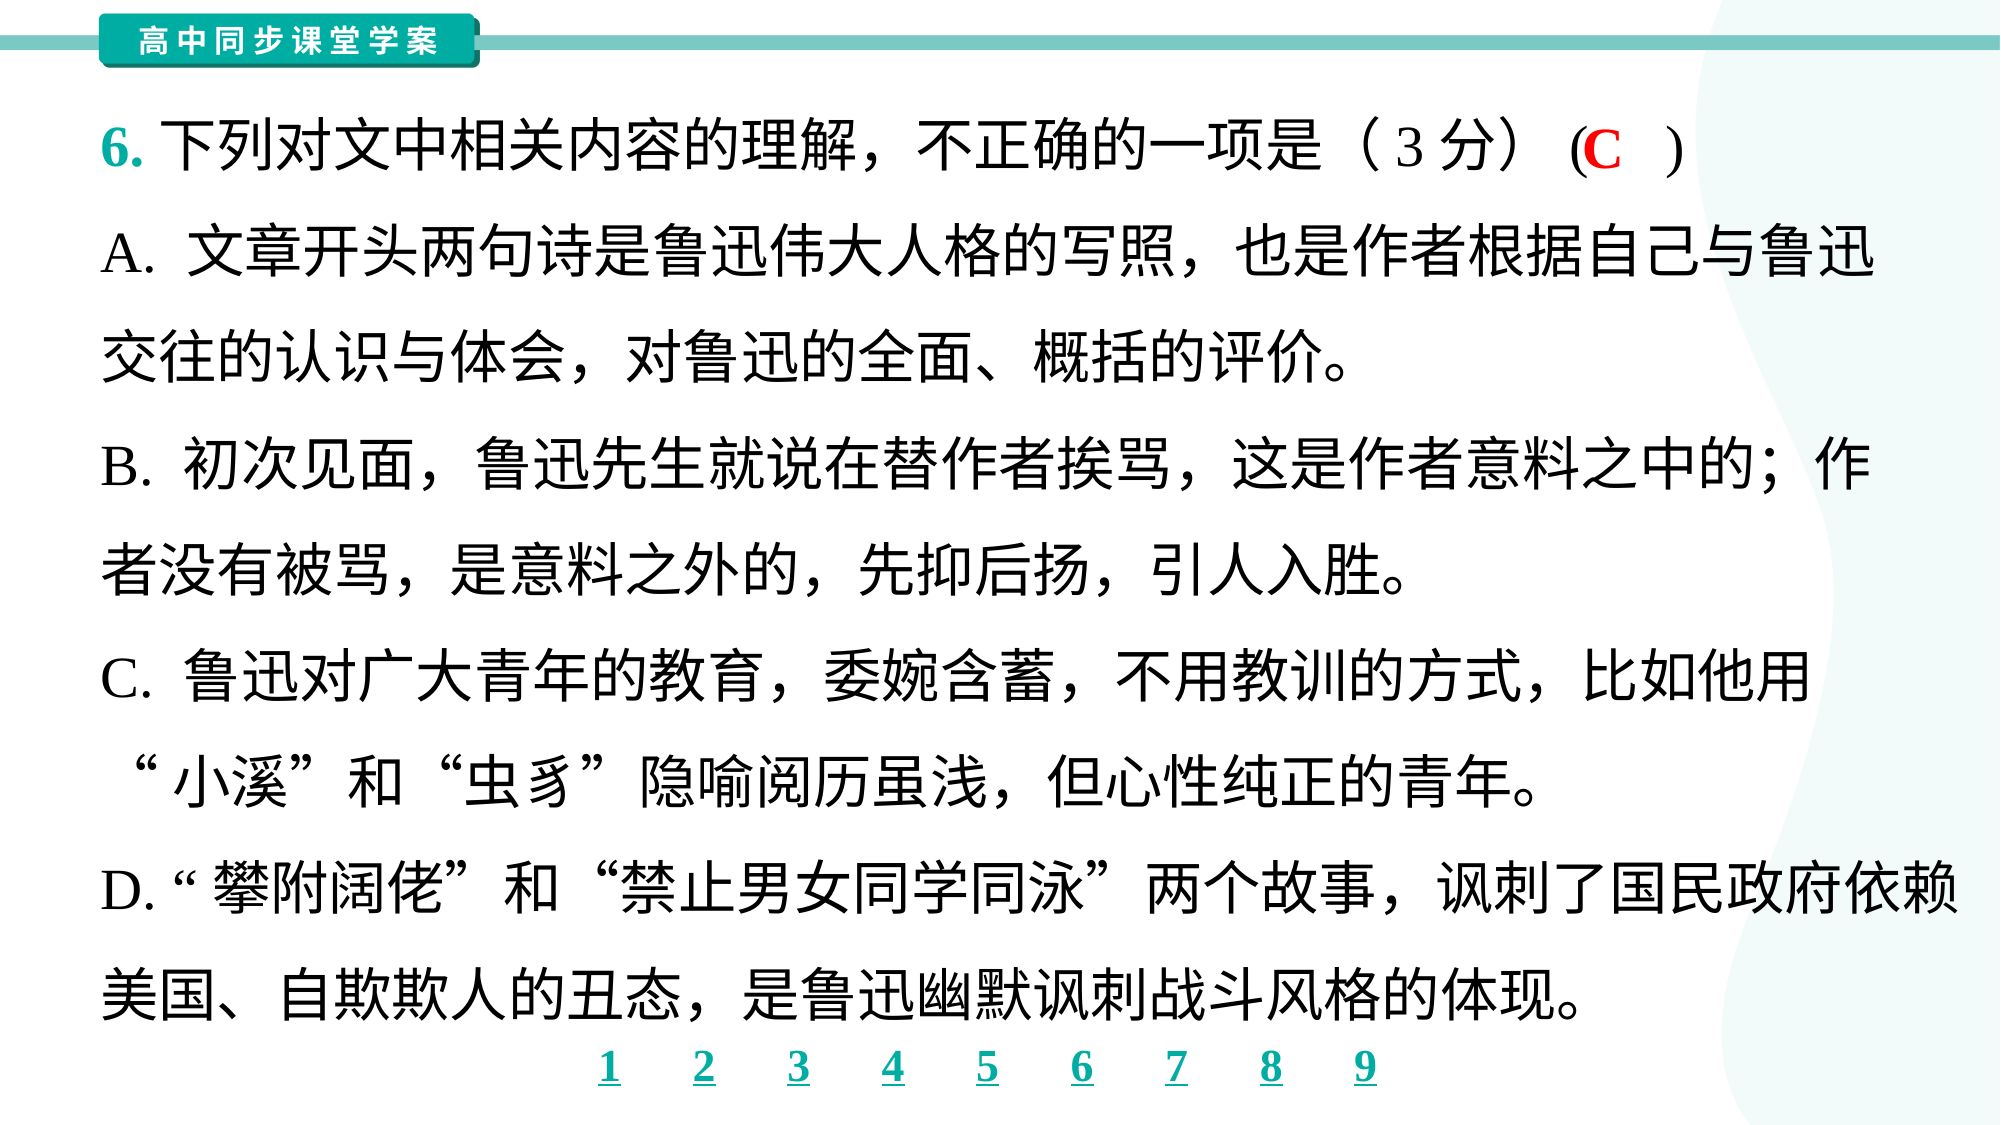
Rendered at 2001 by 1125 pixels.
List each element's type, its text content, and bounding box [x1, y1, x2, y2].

picture [0, 0, 2000, 1125]
text_box 6.下列对文中相关内容的理解，不正确的一项是（3分）( ) [100, 76, 1560, 177]
text_box C [1560, 76, 1646, 177]
text_box 6.下列对文中相关内容的理解，不正确的一项是（3分）( ) [1646, 76, 1899, 177]
text_box A. 文章开头两句诗是鲁迅伟大人格的写照，也是作者根据自己与鲁迅 交往的认识与体会，对鲁迅的全面、概括的评价。 B. 初次见面，鲁迅先生就说在替作者挨骂，这是作者意料之中的；作 者没有被骂，是意料之外的，先抑后扬，引人入胜。 C. 鲁迅对广大青年的教育，委婉含蓄，不用教训的方式，比如他用 “小溪”和“虫豸”隐喻阅历虽浅，但心性纯正的青年。 D. “攀附阔佬”和“禁止男女同学同泳”两个故事，讽刺了国民政府依赖 美国、自欺欺人的丑态，是鲁迅幽默讽刺战斗风格的体现。 [100, 177, 1899, 1028]
